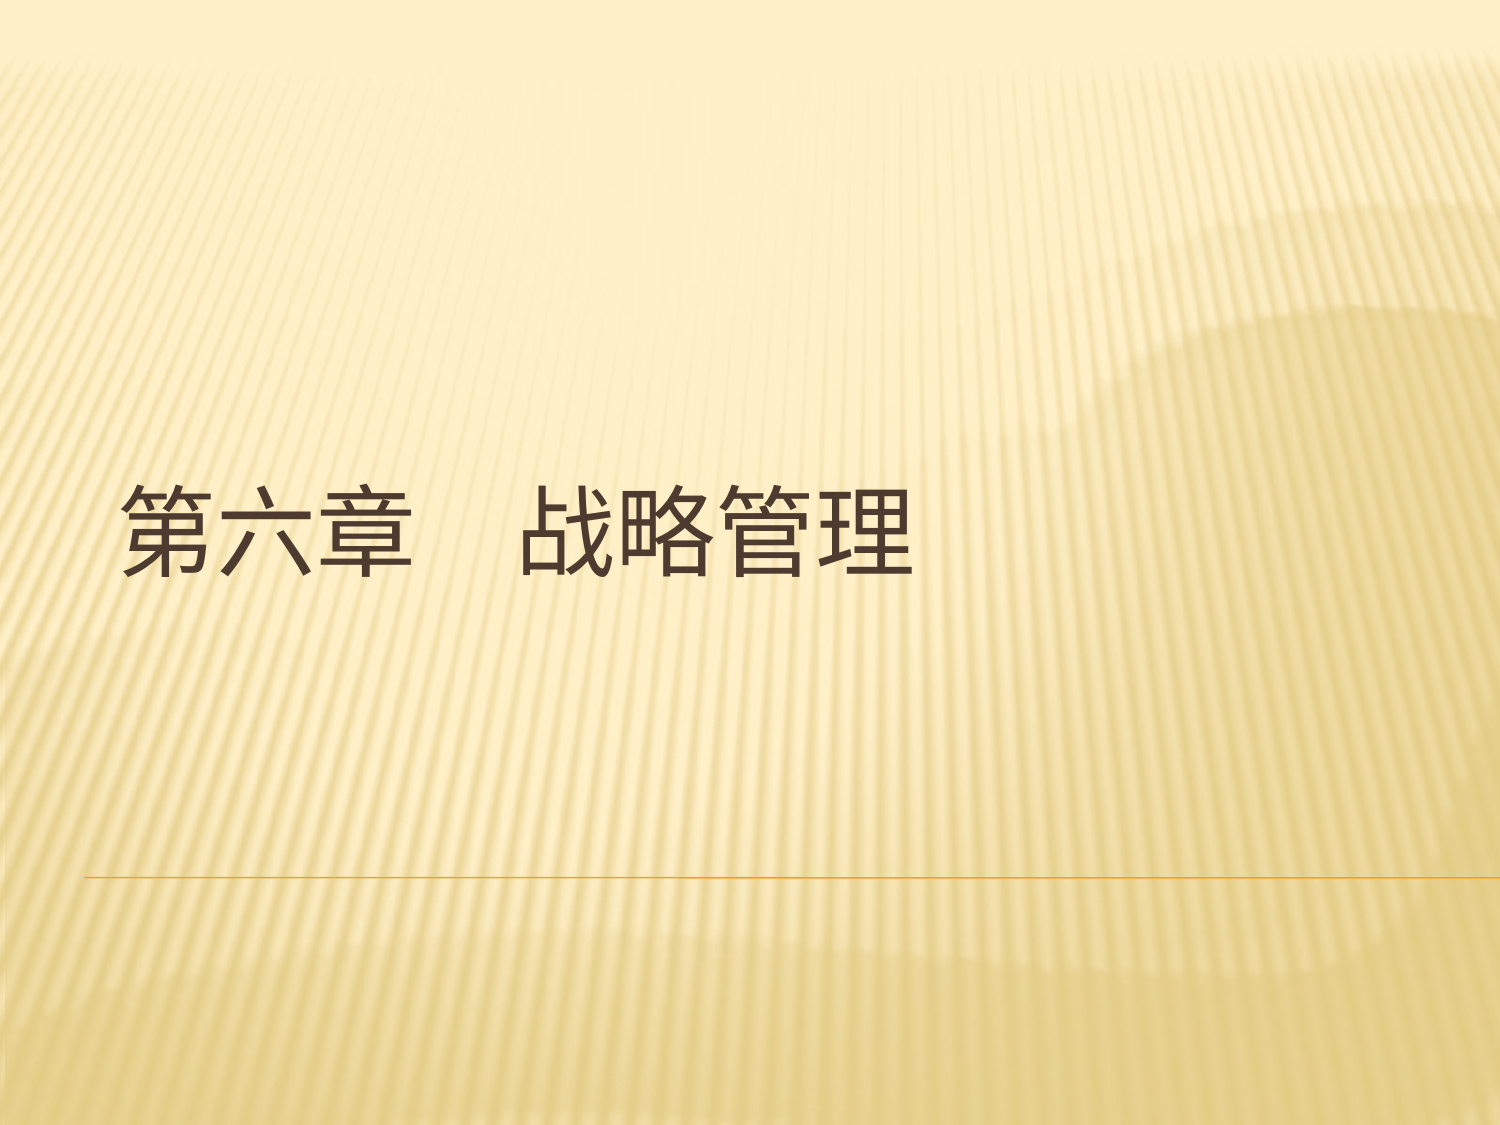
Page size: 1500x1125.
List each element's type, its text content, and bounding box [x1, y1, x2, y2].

title 第六章 战略管理 [101, 462, 1489, 663]
